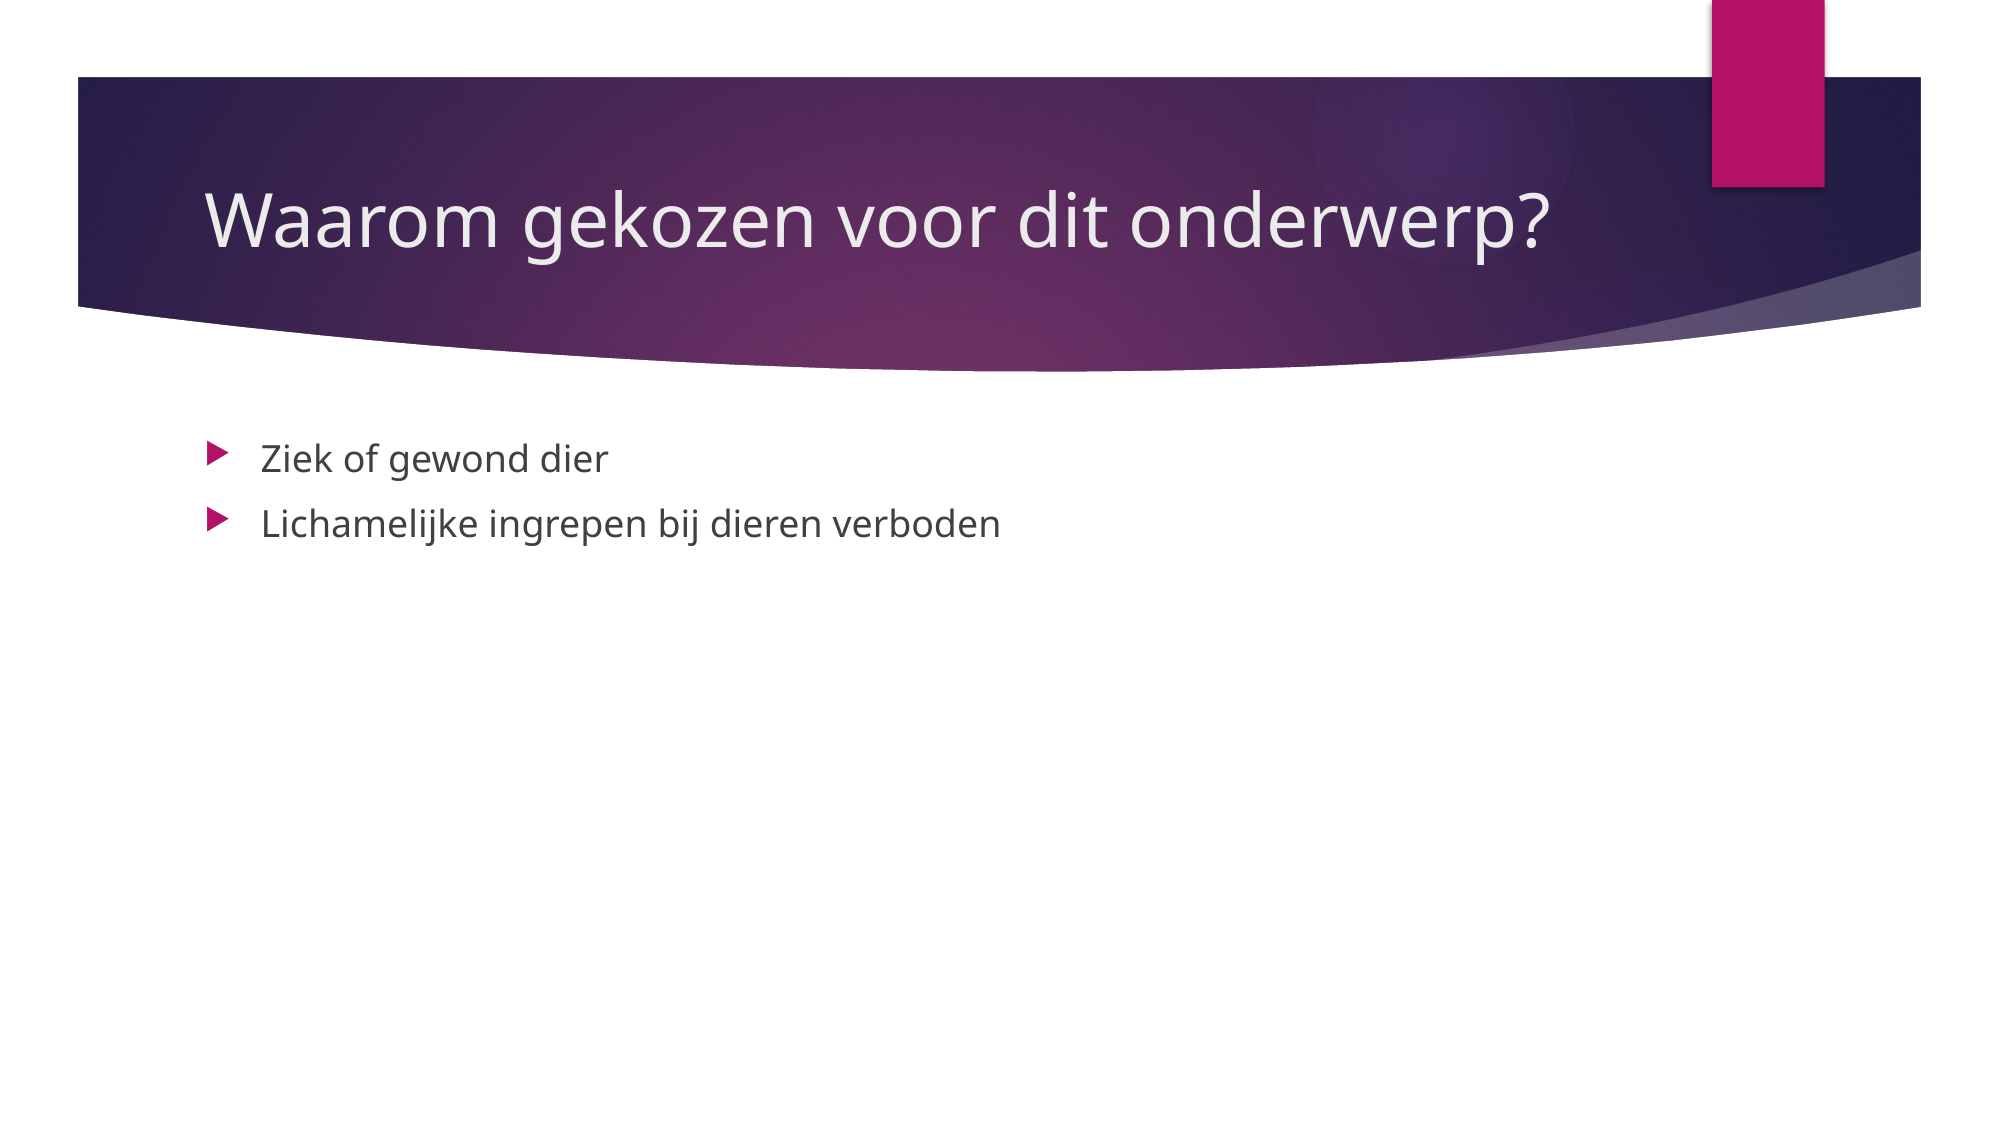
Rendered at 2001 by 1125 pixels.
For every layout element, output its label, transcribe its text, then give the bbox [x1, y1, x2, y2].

list Ziek of gewond dier Lichamelijke ingrepen bij dieren verboden [189, 427, 1638, 988]
title Waarom gekozen voor dit onderwerp? [189, 159, 1703, 276]
